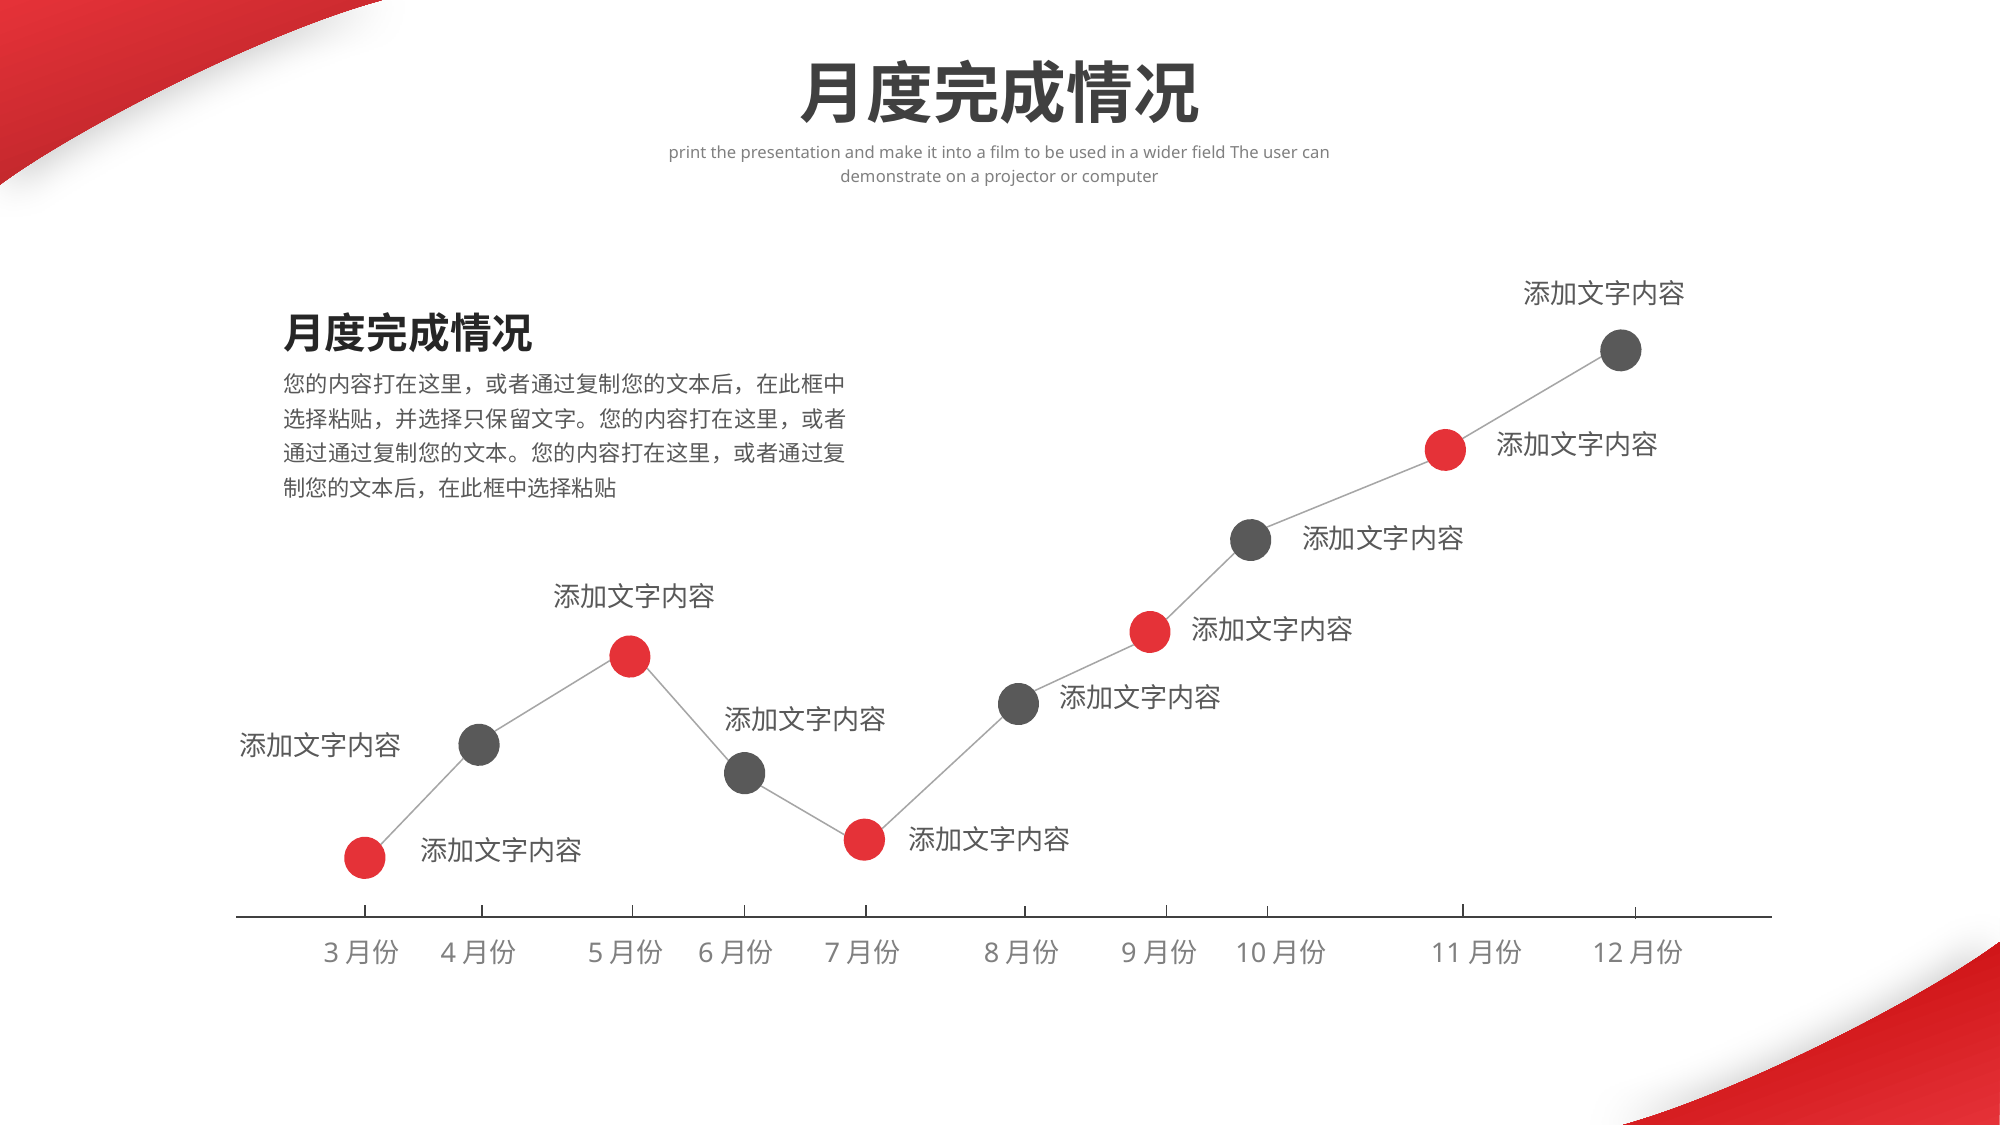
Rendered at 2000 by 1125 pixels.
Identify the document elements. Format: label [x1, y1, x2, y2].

text_box [649, 43, 1351, 195]
text_box [226, 270, 1773, 975]
text_box [282, 306, 848, 503]
